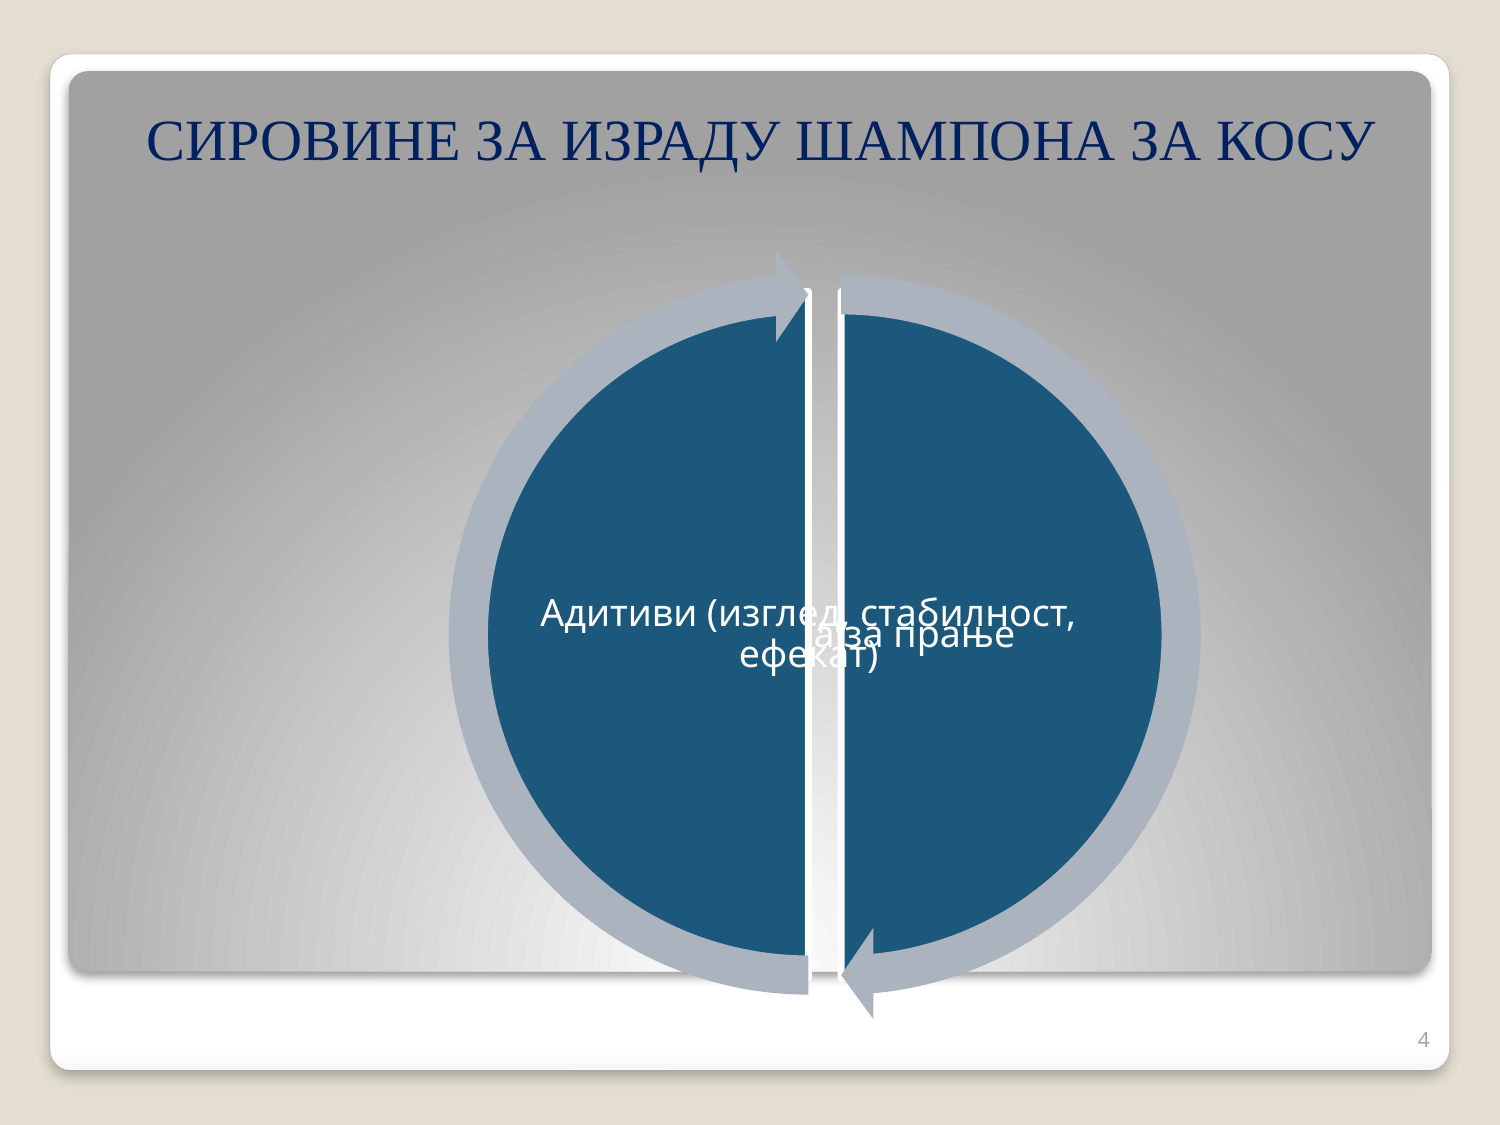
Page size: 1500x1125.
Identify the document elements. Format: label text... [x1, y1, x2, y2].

list СИРОВИНЕ ЗА ИЗРАДУ ШАМПОНА ЗА КОСУ [82, 86, 1425, 774]
slide_number 4 [1369, 1002, 1445, 1063]
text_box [249, 228, 1400, 1048]
